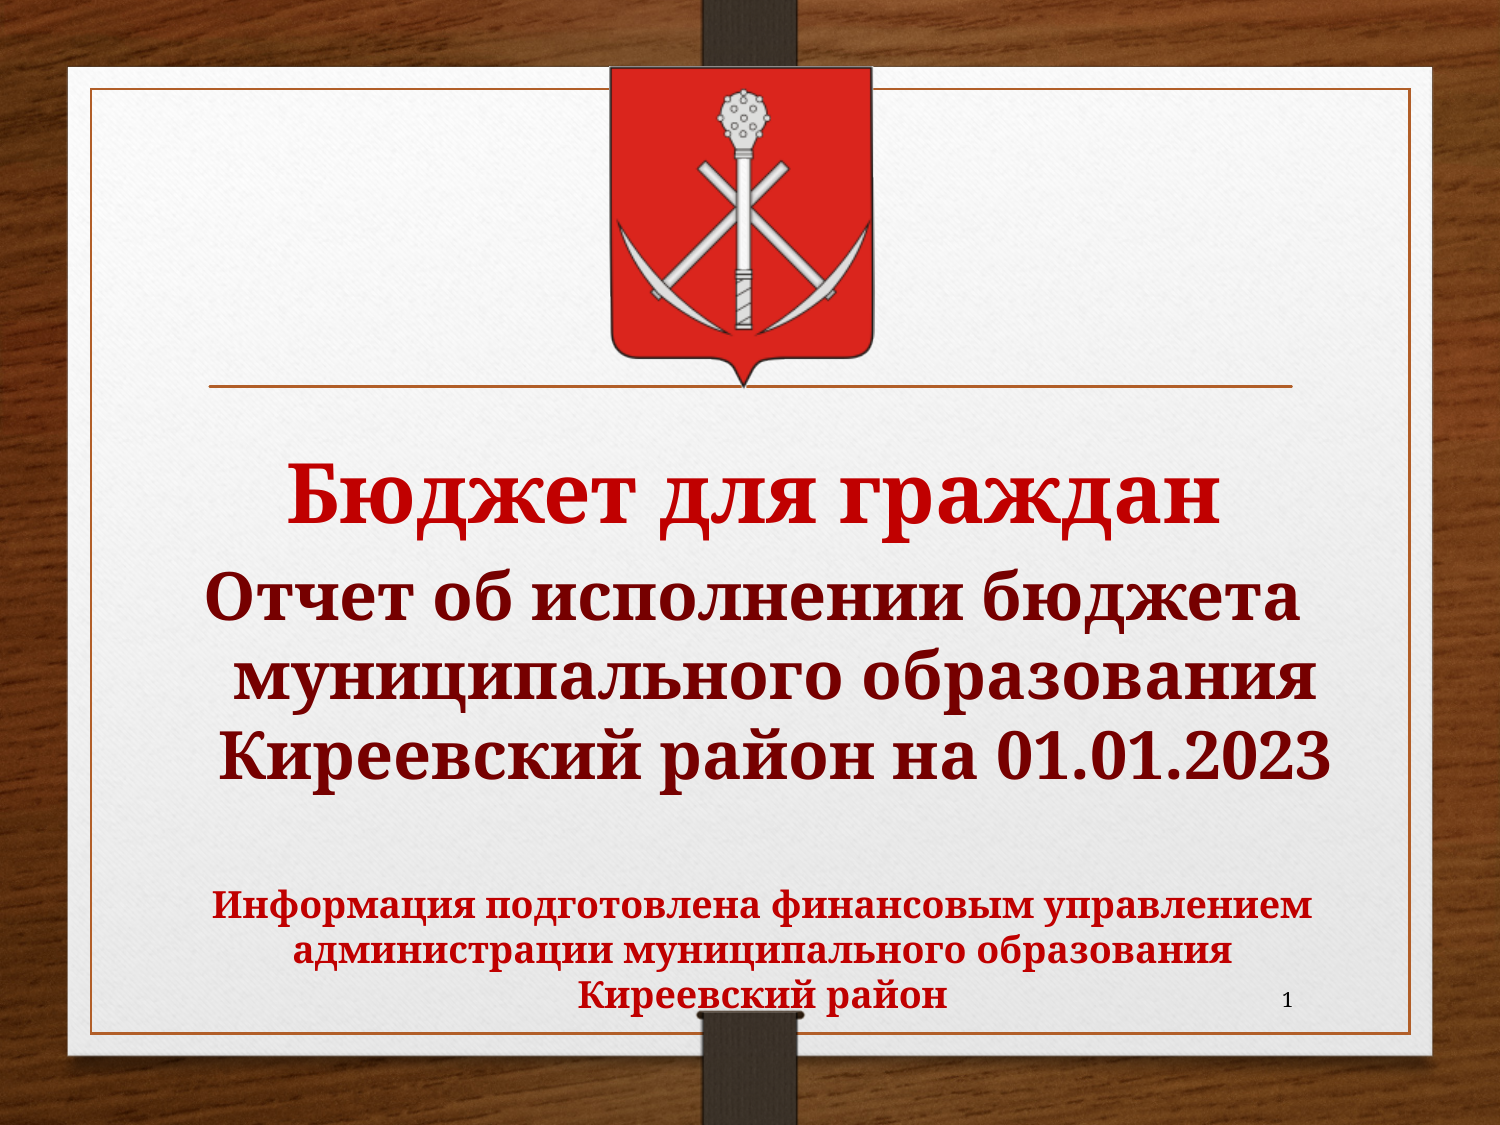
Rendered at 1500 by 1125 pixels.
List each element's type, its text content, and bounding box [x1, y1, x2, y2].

text_box Информация подготовлена финансовым управлением администрации муниципального образования Киреевский район [159, 873, 1367, 1024]
text_box Бюджет для граждан Отчет об исполнении бюджета муниципального образования Киреевский район на 01.01.2023 [100, 432, 1407, 801]
picture [0, 0, 1500, 1125]
